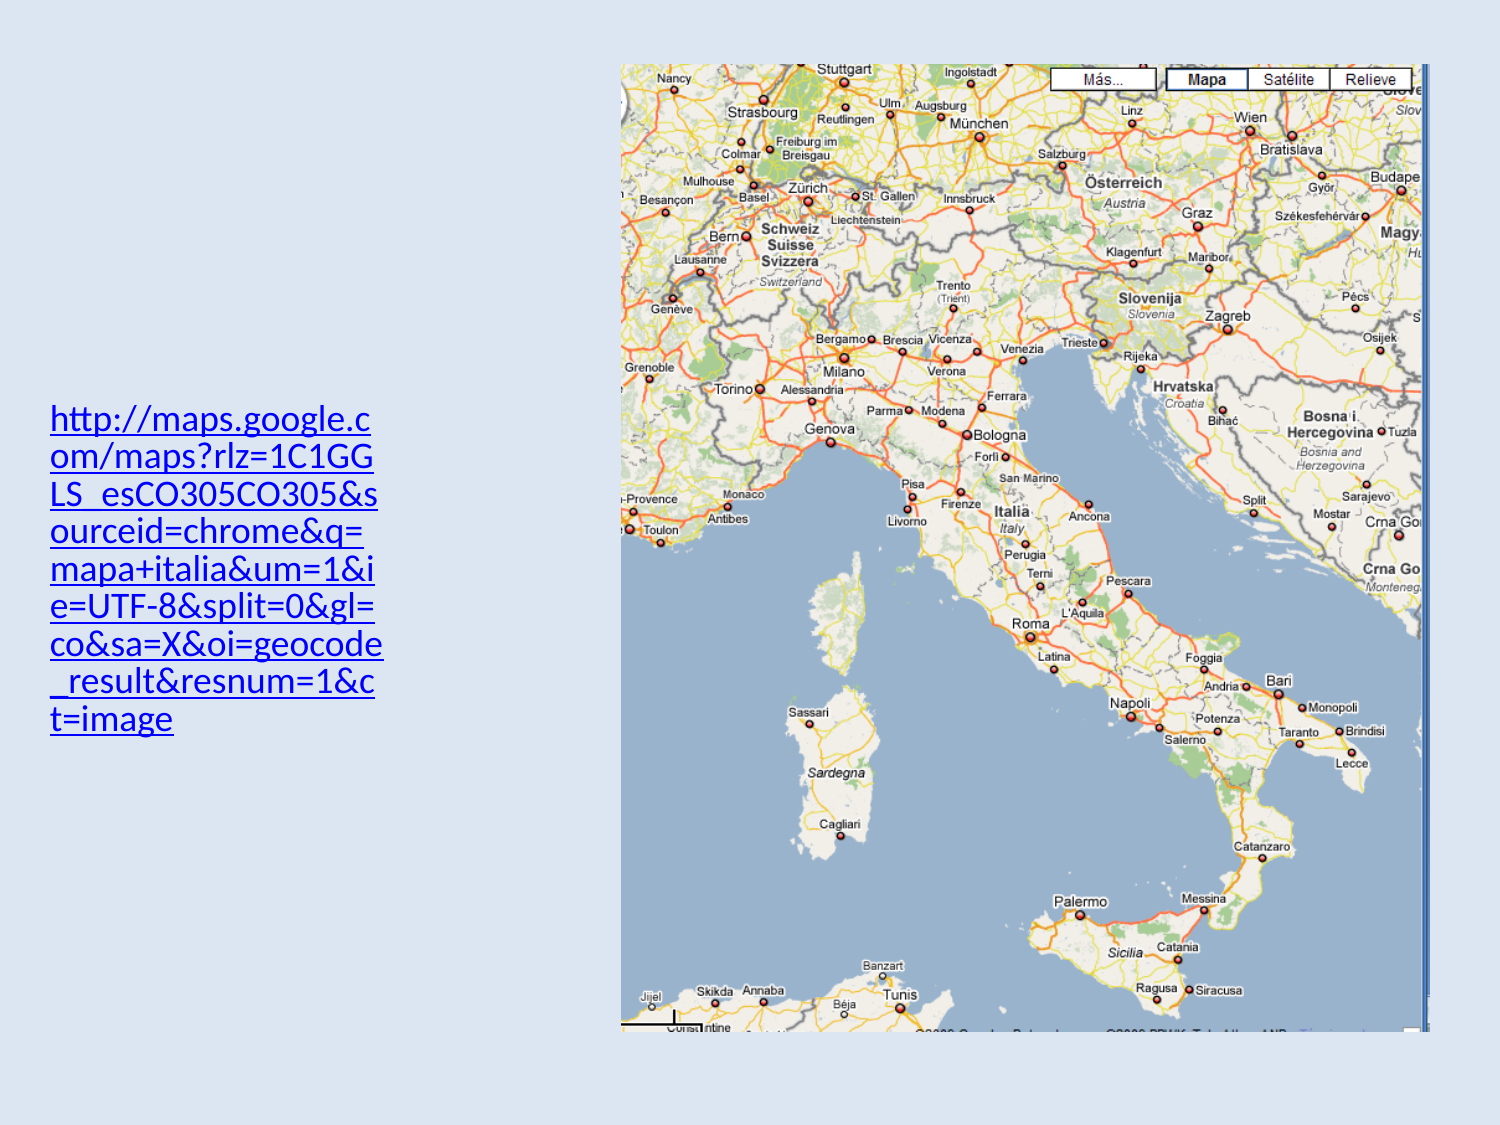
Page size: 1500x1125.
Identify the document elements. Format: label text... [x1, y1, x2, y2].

picture [620, 64, 1430, 1032]
text_box http://maps.google.com/maps?rlz=1C1GGLS_esCO305CO305&sourceid=chrome&q=mapa+italia&um=1&ie=UTF-8&split=0&gl=co&sa=X&oi=geocode_result&resnum=1&ct=image [35, 386, 399, 447]
